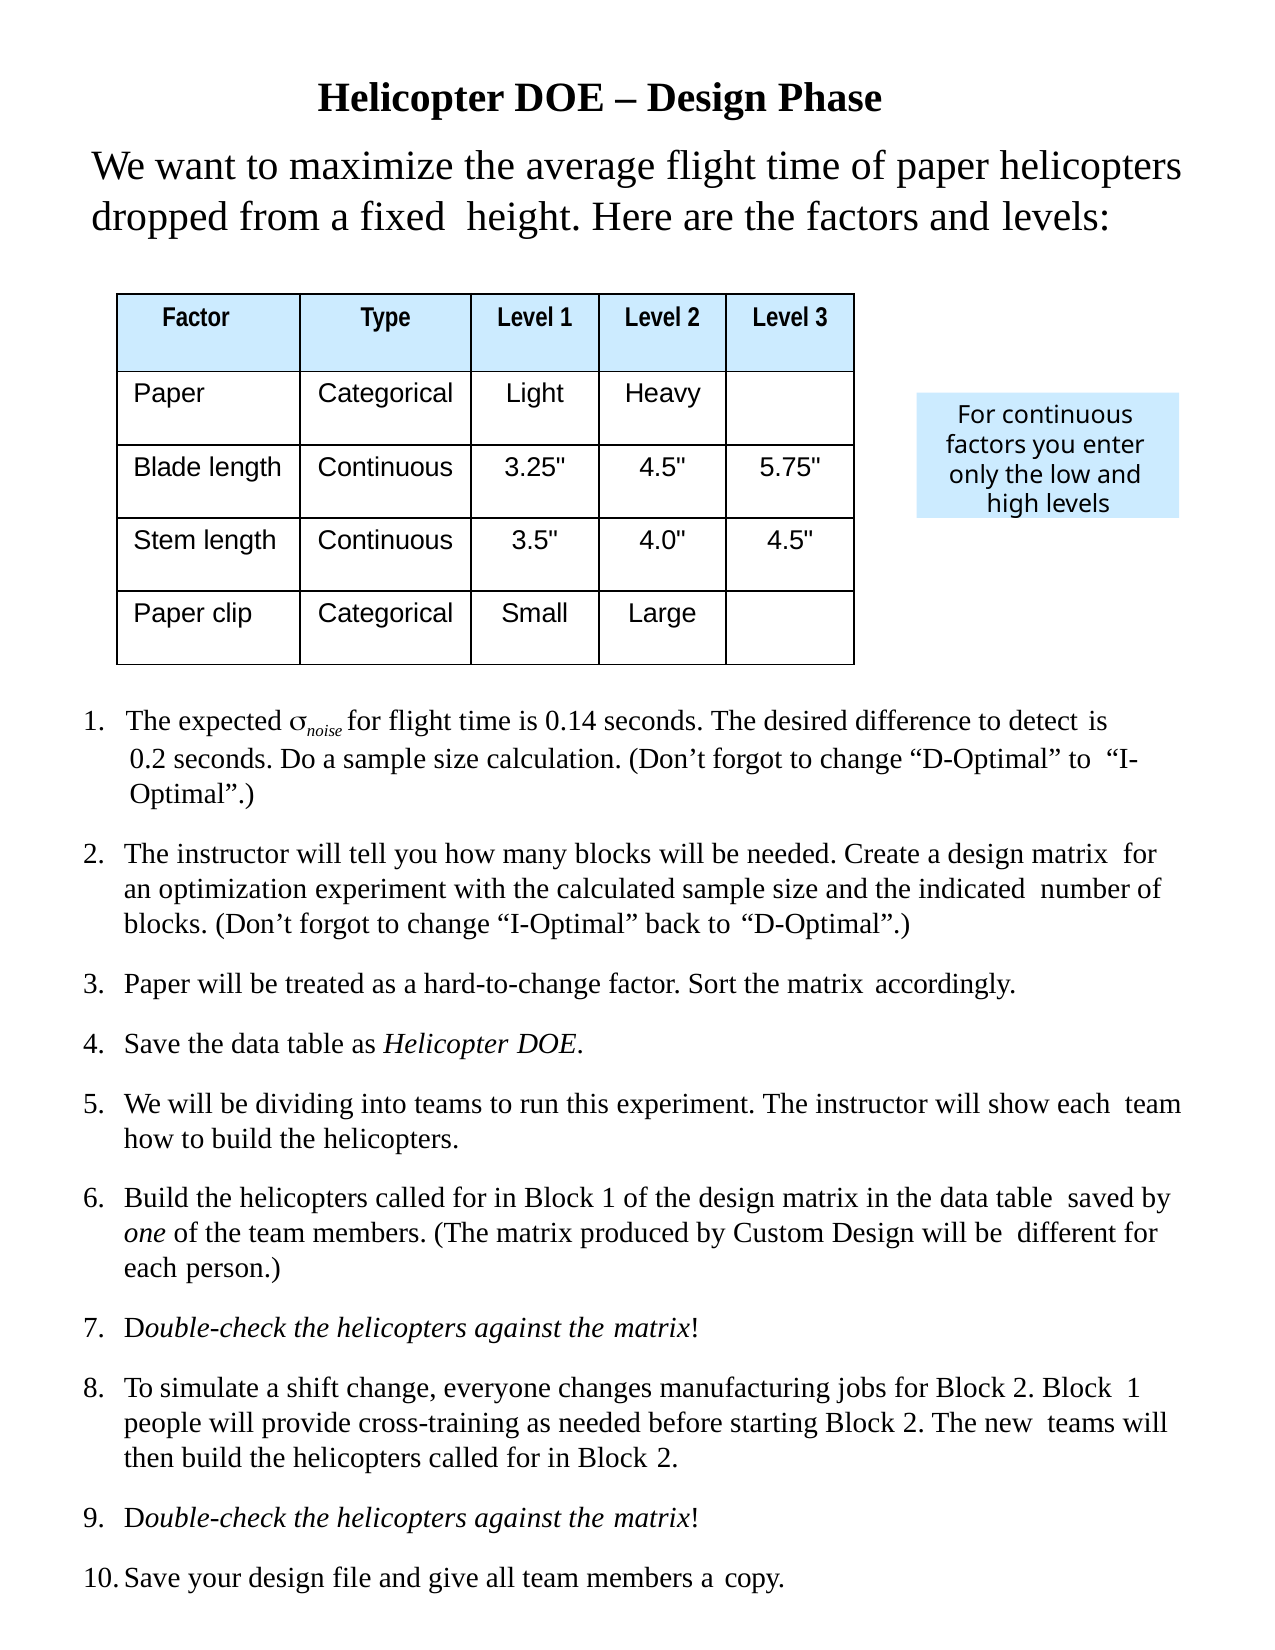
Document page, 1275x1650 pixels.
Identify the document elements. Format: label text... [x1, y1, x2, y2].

table_cell 3.25" [472, 446, 598, 517]
table_header Level 2 [600, 295, 725, 371]
table_cell Light [472, 372, 598, 444]
table_cell 4.0" [600, 519, 725, 590]
table_cell Paper clip [118, 592, 299, 664]
table_cell 4.5" [727, 519, 853, 590]
table_cell Continuous [301, 519, 470, 590]
table_header Type [301, 295, 470, 371]
table_cell 3.5" [472, 519, 598, 590]
table_header Factor [118, 295, 299, 371]
table_cell Paper [118, 372, 299, 444]
table_cell Continuous [301, 446, 470, 517]
table_cell Large [600, 592, 725, 664]
table_cell Categorical [301, 372, 470, 444]
text_box 1. The expected noise for flight time is 0.14 seconds. The desired difference to detect is 0.2 seconds. Do a sample size calculation. (Don’t forgot to change “D-Optimal” to “I-Optimal”.) The instructor will tell you how many blocks will be needed. Create a design matrix for an optimization experiment with the calculated sample size and the indicated number of blocks. (Don’t forgot to change “I-Optimal” back to “D-Optimal”.) Paper will be treated as a hard-to-change factor. Sort the matrix accordingly. Save the data table as Helicopter DOE. We will be dividing into teams to run this experiment. The instructor will show each team how to build the helicopters. Build the helicopters called for in Block 1 of the design matrix in the data table saved by one of the team members. (The matrix produced by Custom Design will be different for each person.) Double-check the helicopters against the matrix! To simulate a shift change, everyone changes manufacturing jobs for Block 2. Block 1 people will provide cross-training as needed before starting Block 2. The new teams will then build the helicopters called for in Block 2. Double-check the helicopters against the matrix! Save your design file and give all team members a copy. [81, 699, 1194, 1594]
table_cell 4.5" [600, 446, 725, 517]
table_header Level 1 [472, 295, 598, 371]
table_cell Stem length [118, 519, 299, 590]
text_box Helicopter DOE – Design Phase We want to maximize the average flight time of paper helicopters dropped from a fixed height. Here are the factors and levels: [89, 68, 1202, 239]
table_header Level 3 [727, 295, 853, 371]
table_cell [727, 372, 853, 444]
table_cell Categorical [301, 592, 470, 664]
table_cell 5.75" [727, 446, 853, 517]
table_cell Heavy [600, 372, 725, 444]
table_cell Small [472, 592, 598, 664]
table_cell [727, 592, 853, 664]
table_cell Blade length [118, 446, 299, 517]
text_box For continuous factors you enter only the low and high levels [916, 392, 1180, 518]
